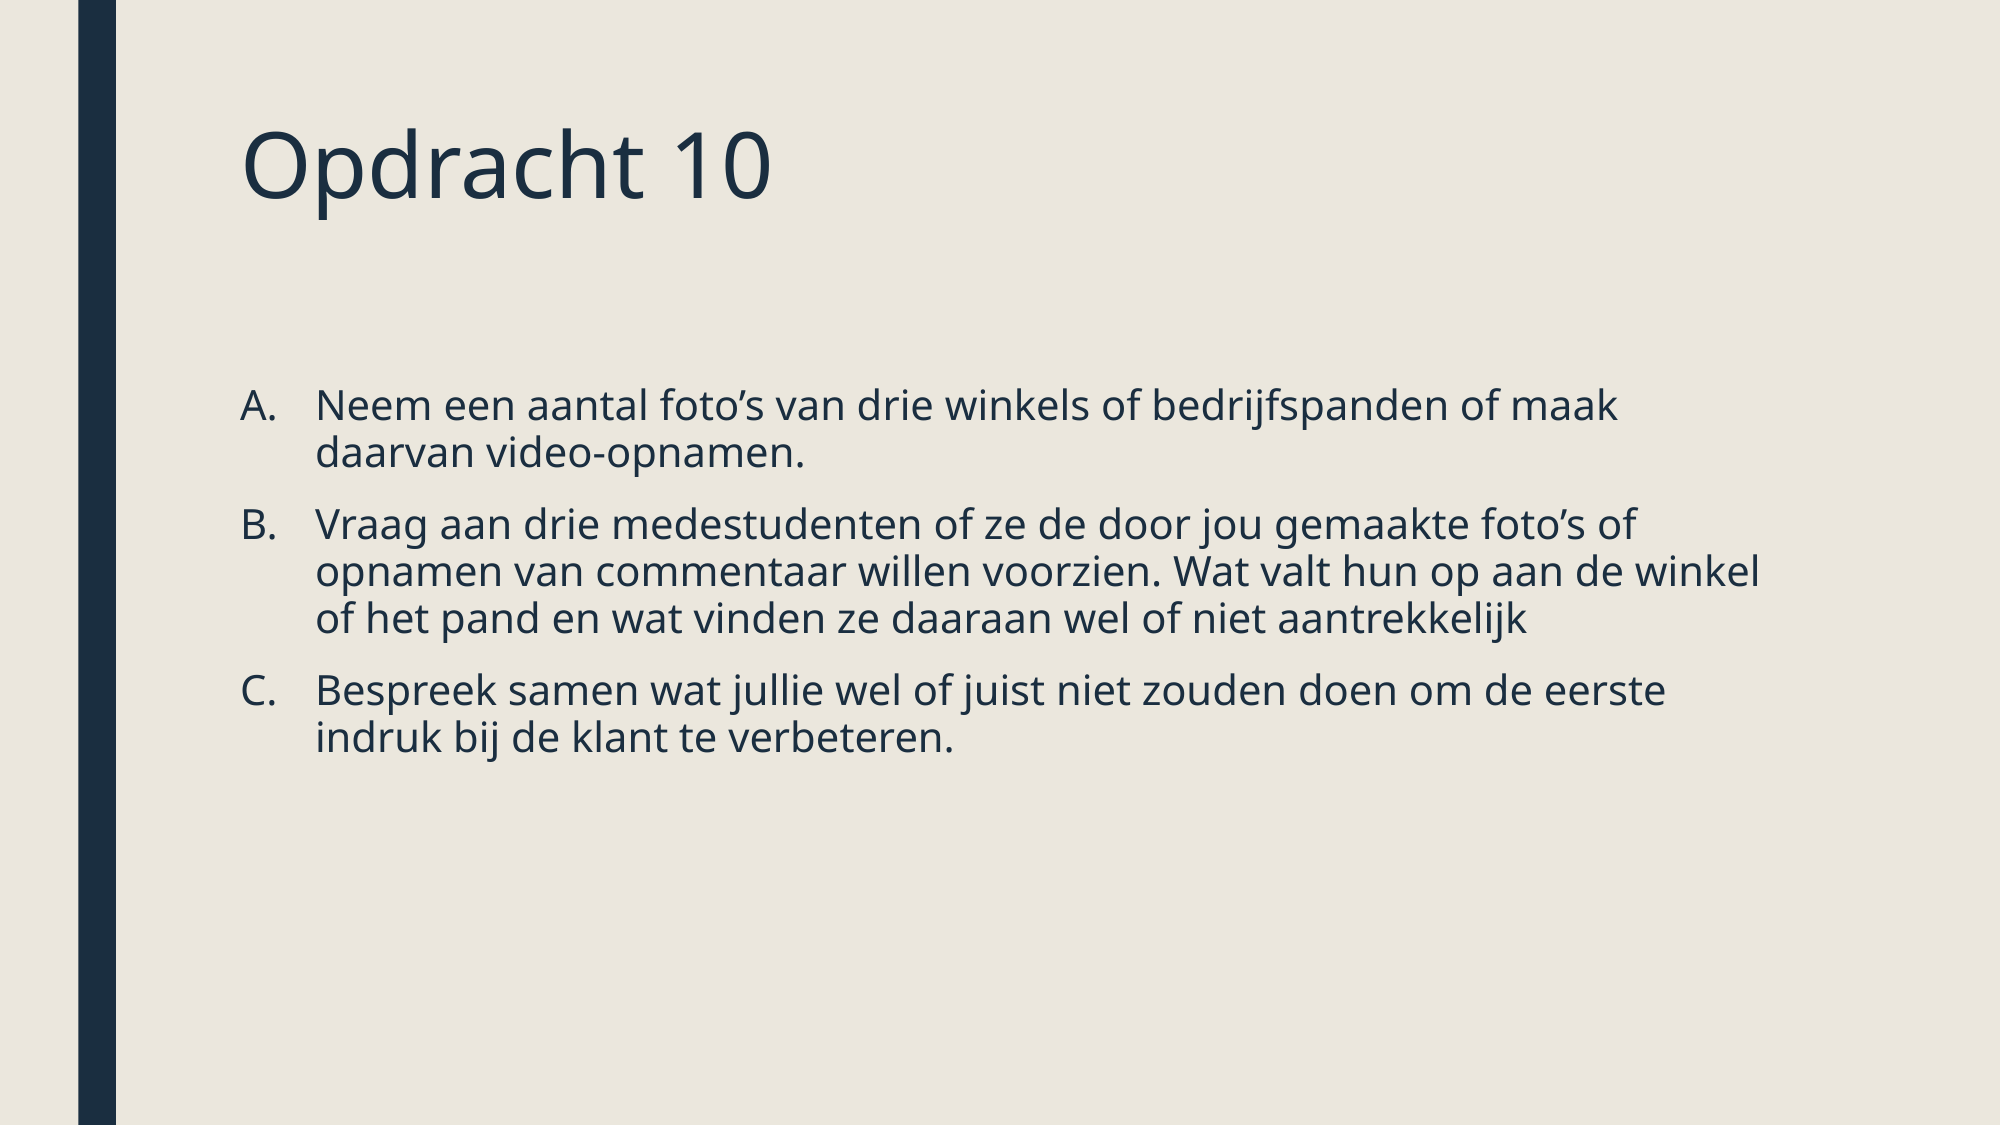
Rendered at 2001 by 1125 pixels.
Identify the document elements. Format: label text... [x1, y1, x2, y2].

title Opdracht 10 [225, 112, 1800, 357]
list Neem een aantal foto’s van drie winkels of bedrijfspanden of maak daarvan video-opnamen. Vraag aan drie medestudenten of ze de door jou gemaakte foto’s of opnamen van commentaar willen voorzien. Wat valt hun op aan de winkel of het pand en wat vinden ze daaraan wel of niet aantrekkelijk Bespreek samen wat jullie wel of juist niet zouden doen om de eerste indruk bij de klant te verbeteren. [225, 375, 1800, 963]
